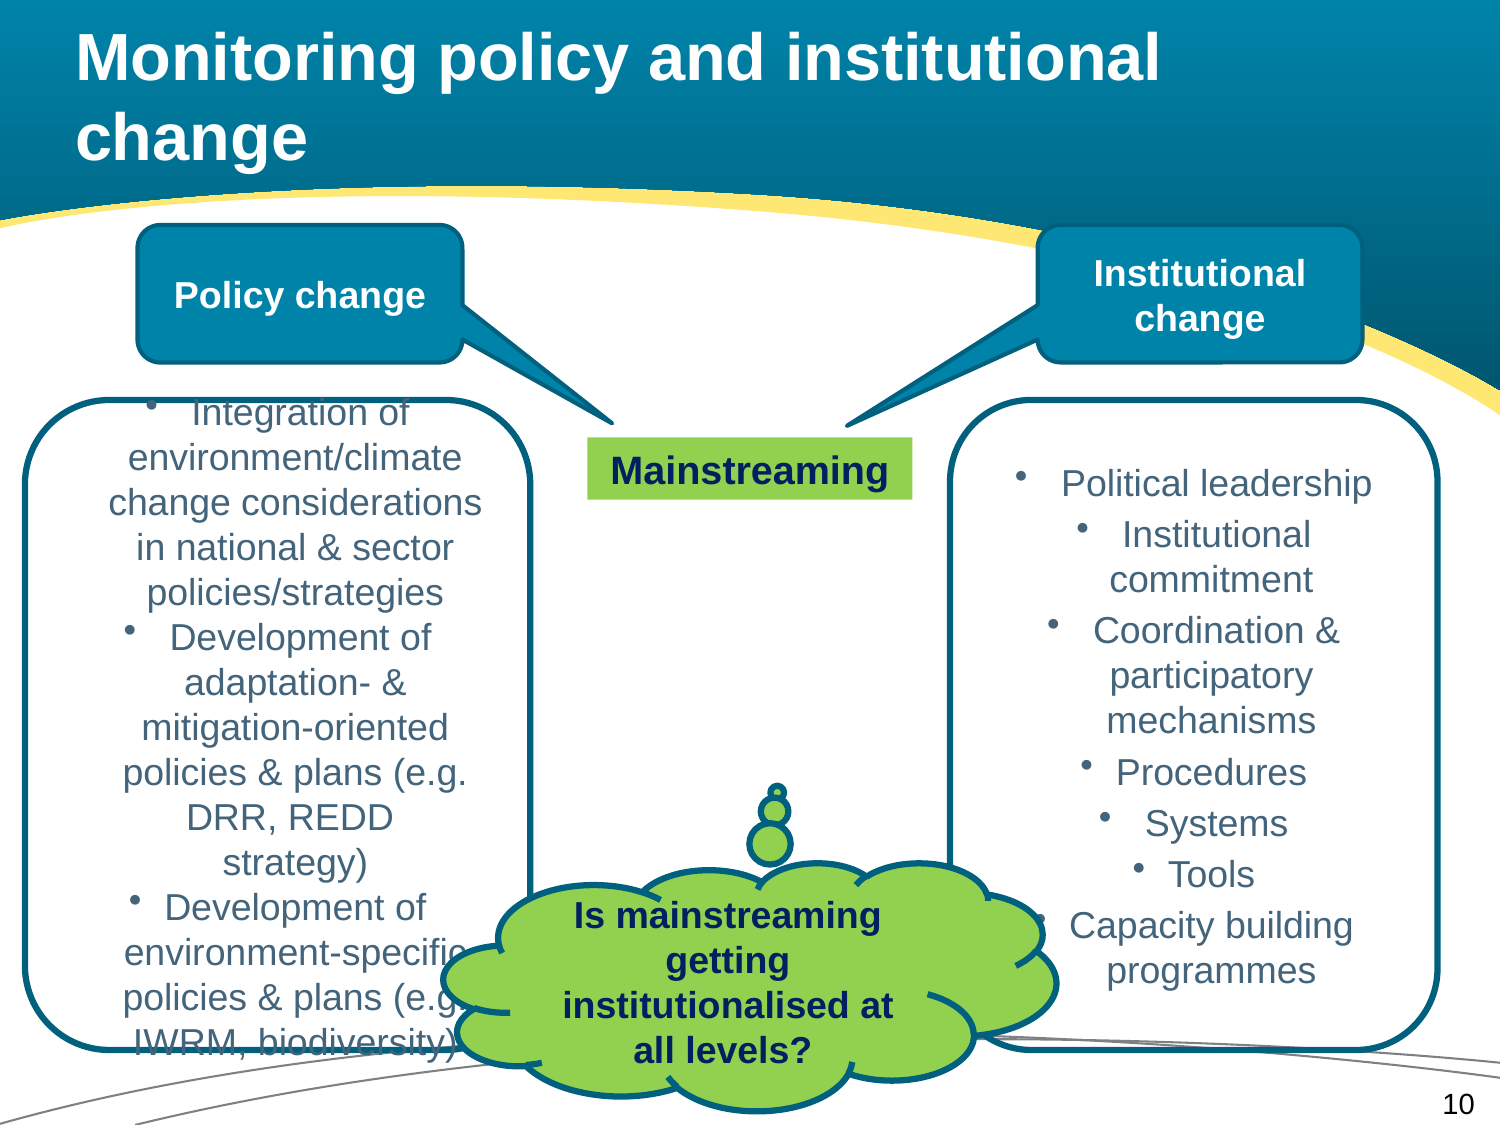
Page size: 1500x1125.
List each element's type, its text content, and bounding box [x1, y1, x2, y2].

text_box Policy change [135, 222, 614, 426]
text_box Integration of environment/climate change considerations in national & sector policies/strategies Development of adaptation- & mitigation-oriented policies & plans (e.g. DRR, REDD strategy) Development of environment-specific policies & plans (e.g. IWRM, biodiversity) [22, 397, 533, 1053]
title Monitoring policy and institutional change [74, 0, 1476, 188]
text_box Institutional change [845, 222, 1365, 428]
slide_number 10 [1124, 1084, 1476, 1113]
text_box Political leadership Institutional commitment Coordination & participatory mechanisms Procedures Systems Tools Capacity building programmes [947, 397, 1440, 1053]
text_box Is mainstreaming getting institutionalised at all levels? [441, 861, 1059, 1114]
text_box Is mainstreaming getting institutionalised at all levels? [747, 783, 793, 867]
text_box Mainstreaming [587, 437, 913, 500]
